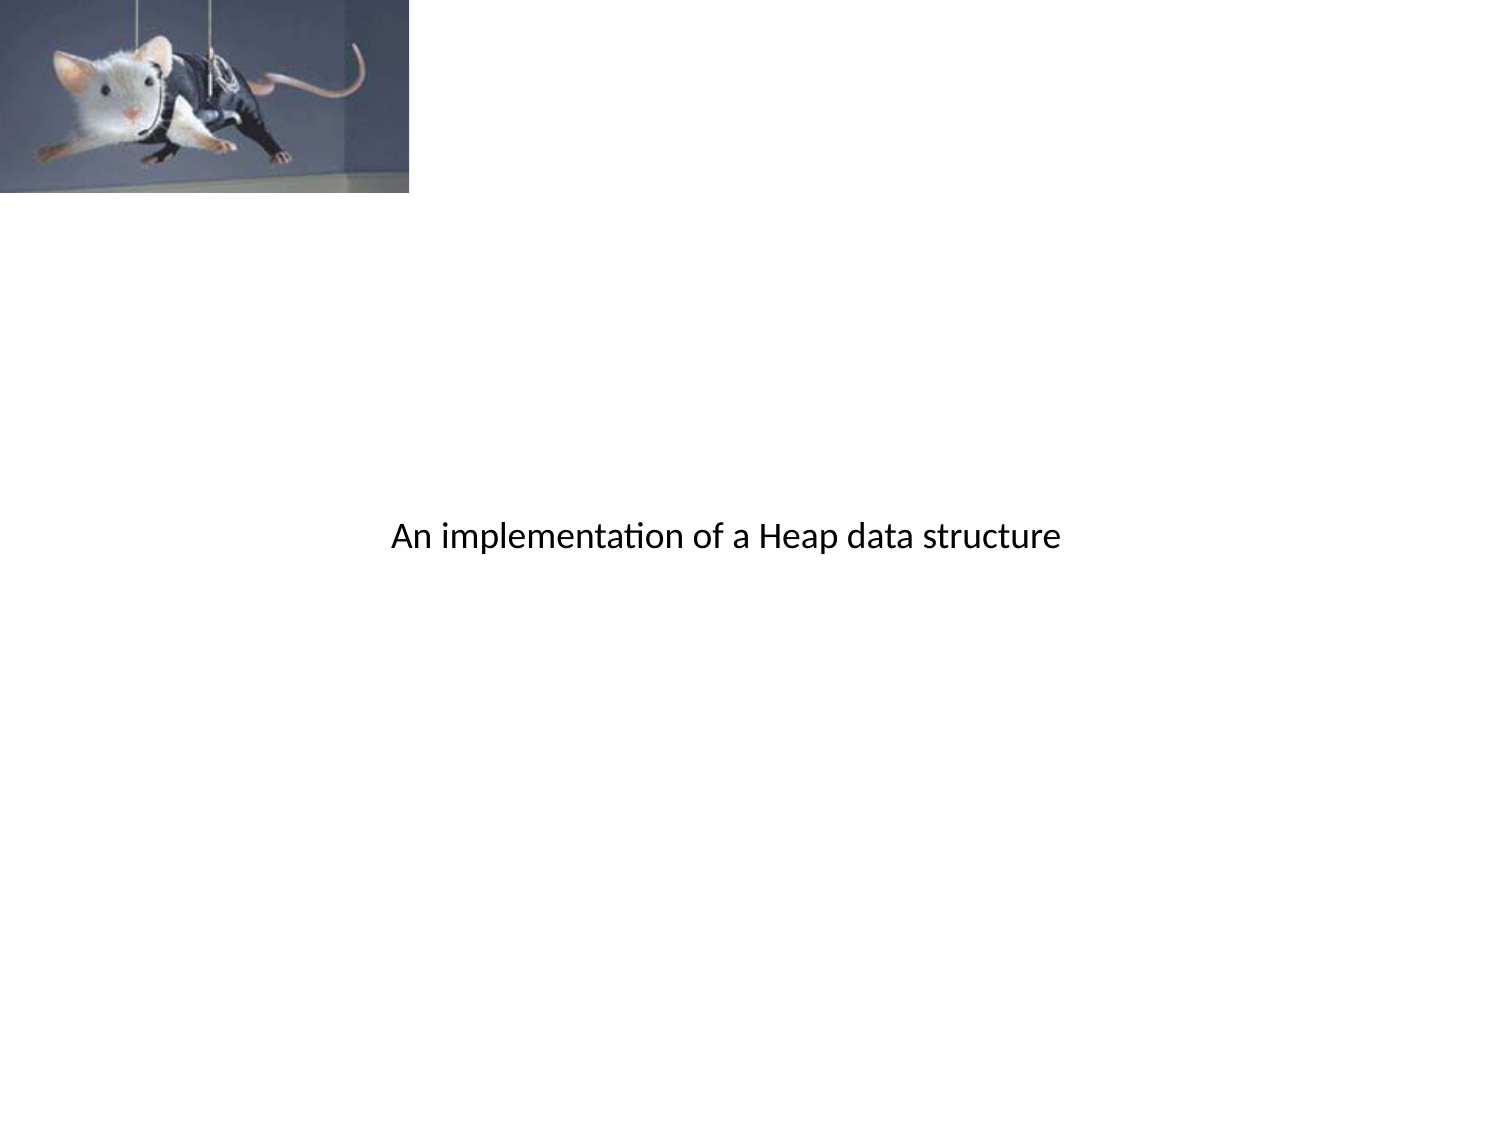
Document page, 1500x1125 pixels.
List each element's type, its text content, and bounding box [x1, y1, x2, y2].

text_box An implementation of a Heap data structure [376, 503, 1077, 564]
picture [0, 0, 410, 193]
